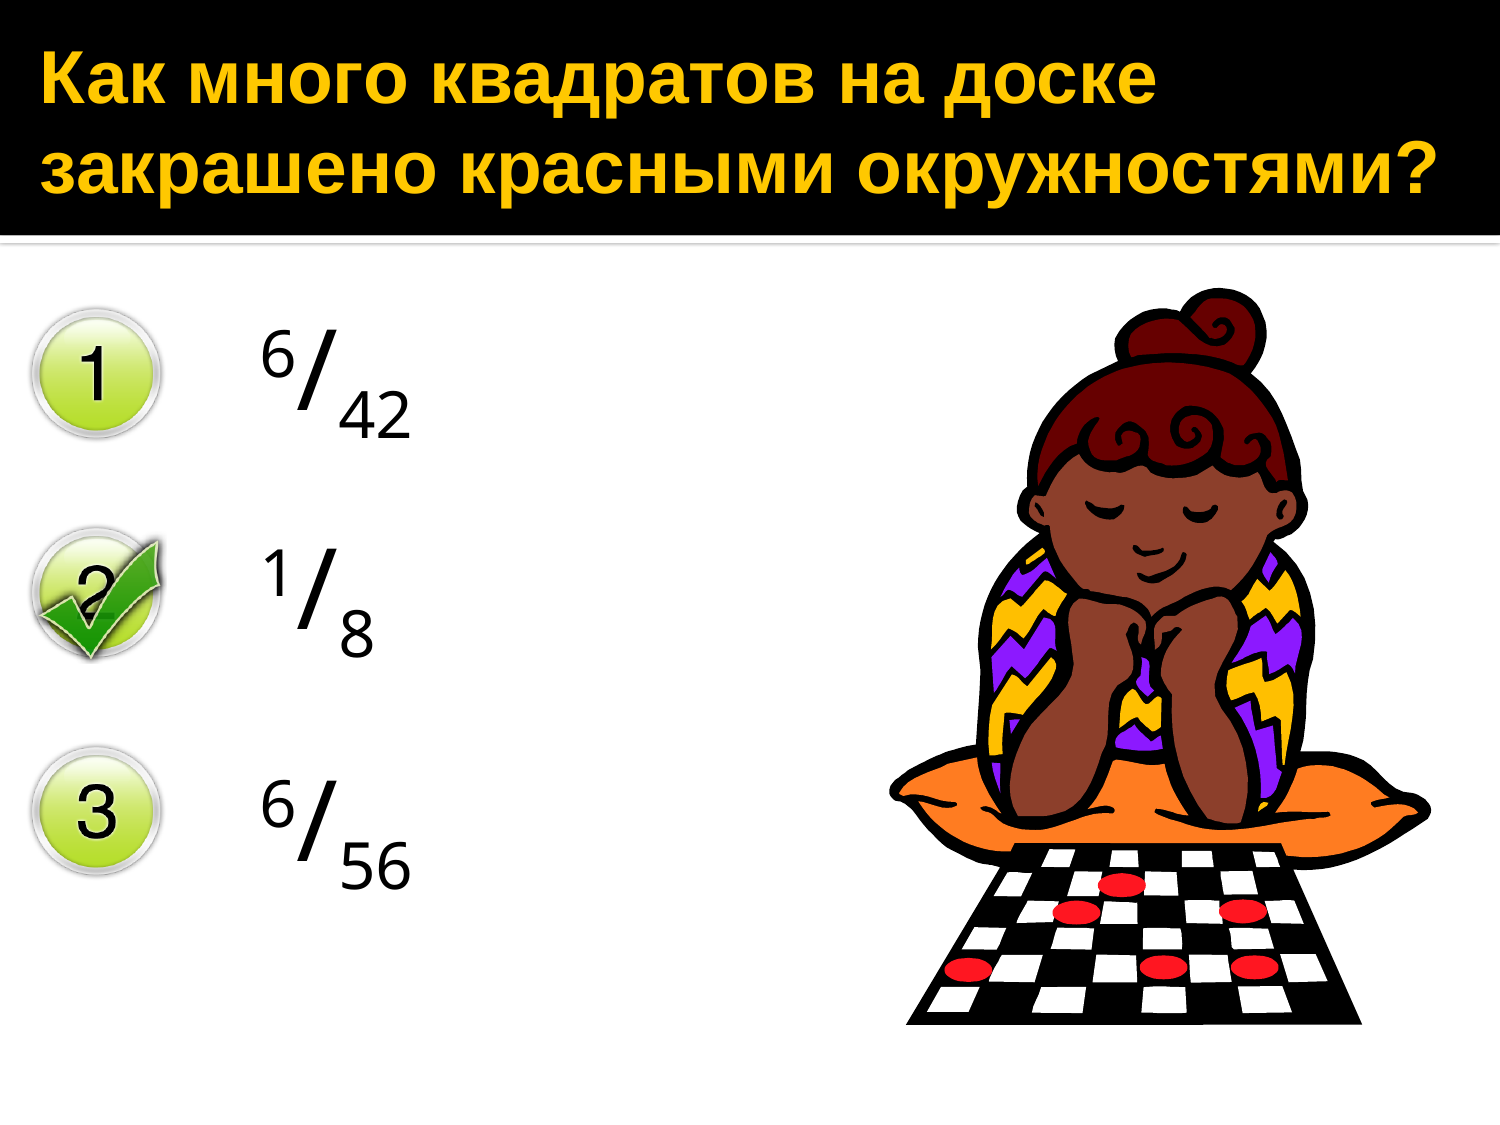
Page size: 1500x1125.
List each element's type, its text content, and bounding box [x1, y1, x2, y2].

picture [25, 522, 167, 664]
picture [887, 287, 1433, 1025]
text_box Как много квадратов на доске закрашено красными окружностями? [24, 0, 1475, 238]
list 6/56 [225, 711, 775, 938]
picture [25, 741, 167, 882]
list 6/42 [225, 274, 463, 474]
picture [25, 303, 167, 445]
list 1/8 [225, 493, 775, 693]
